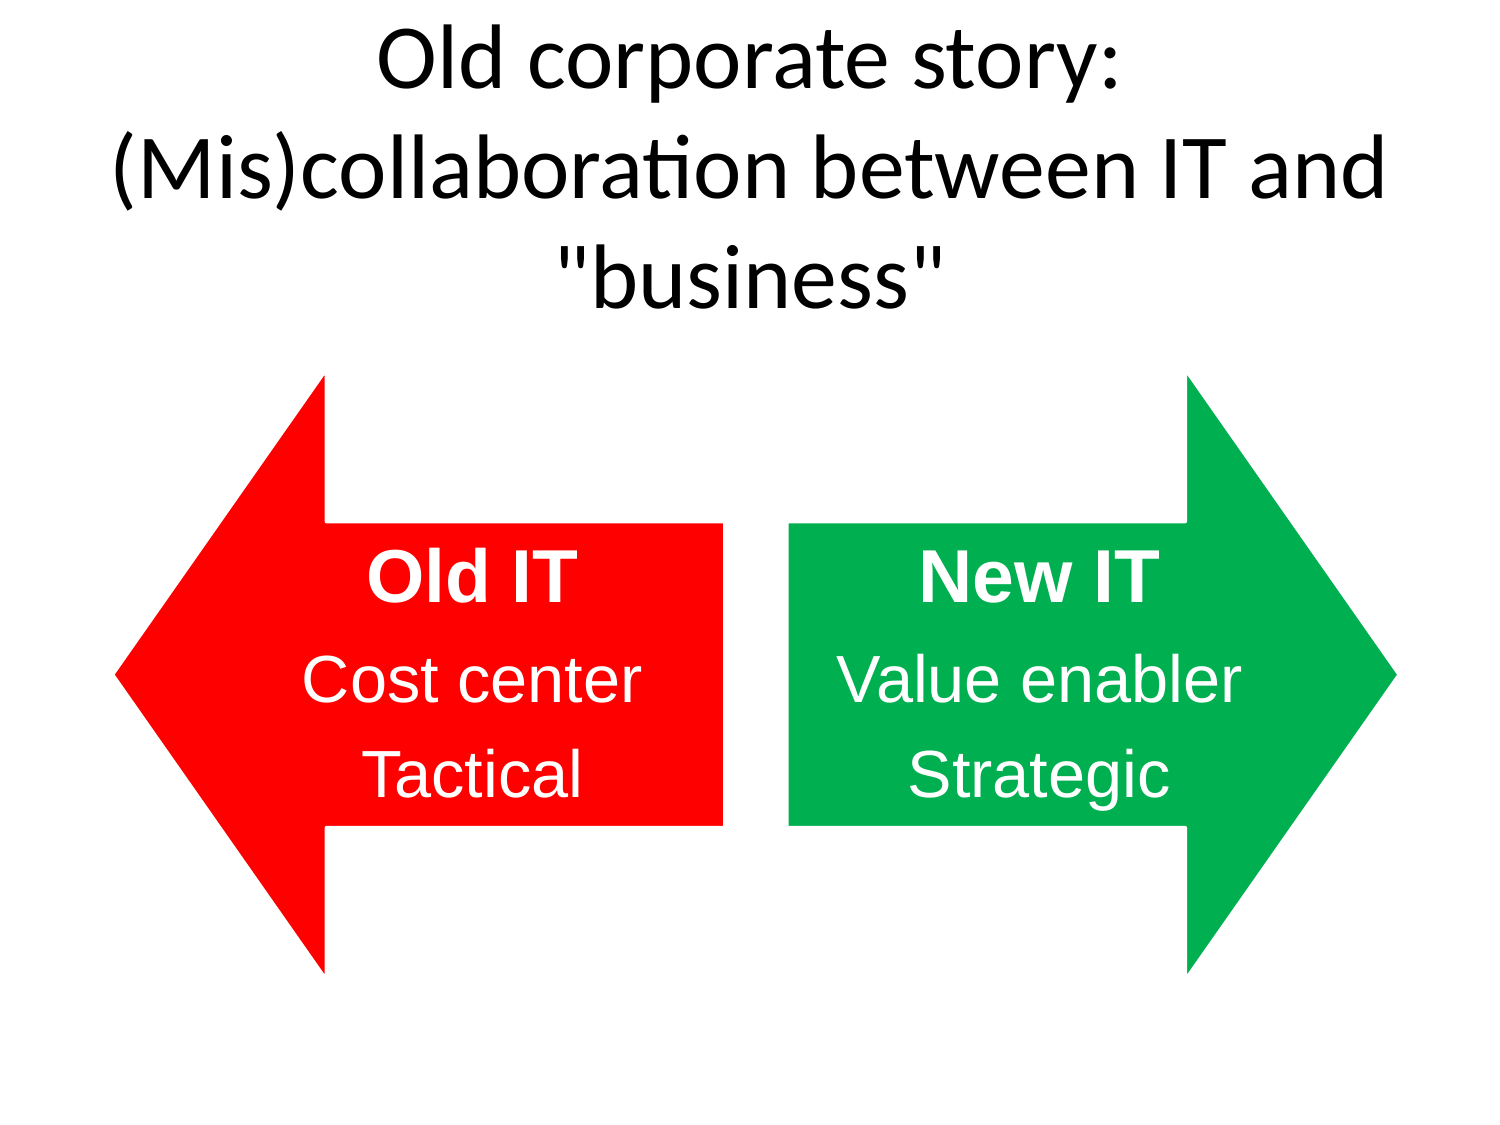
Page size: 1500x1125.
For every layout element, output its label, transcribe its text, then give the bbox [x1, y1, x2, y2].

text_box [75, 262, 1425, 1005]
text_box Old corporate story: (Mis)collaboration between IT and "business" [75, 67, 1425, 256]
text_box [111, 367, 1400, 982]
